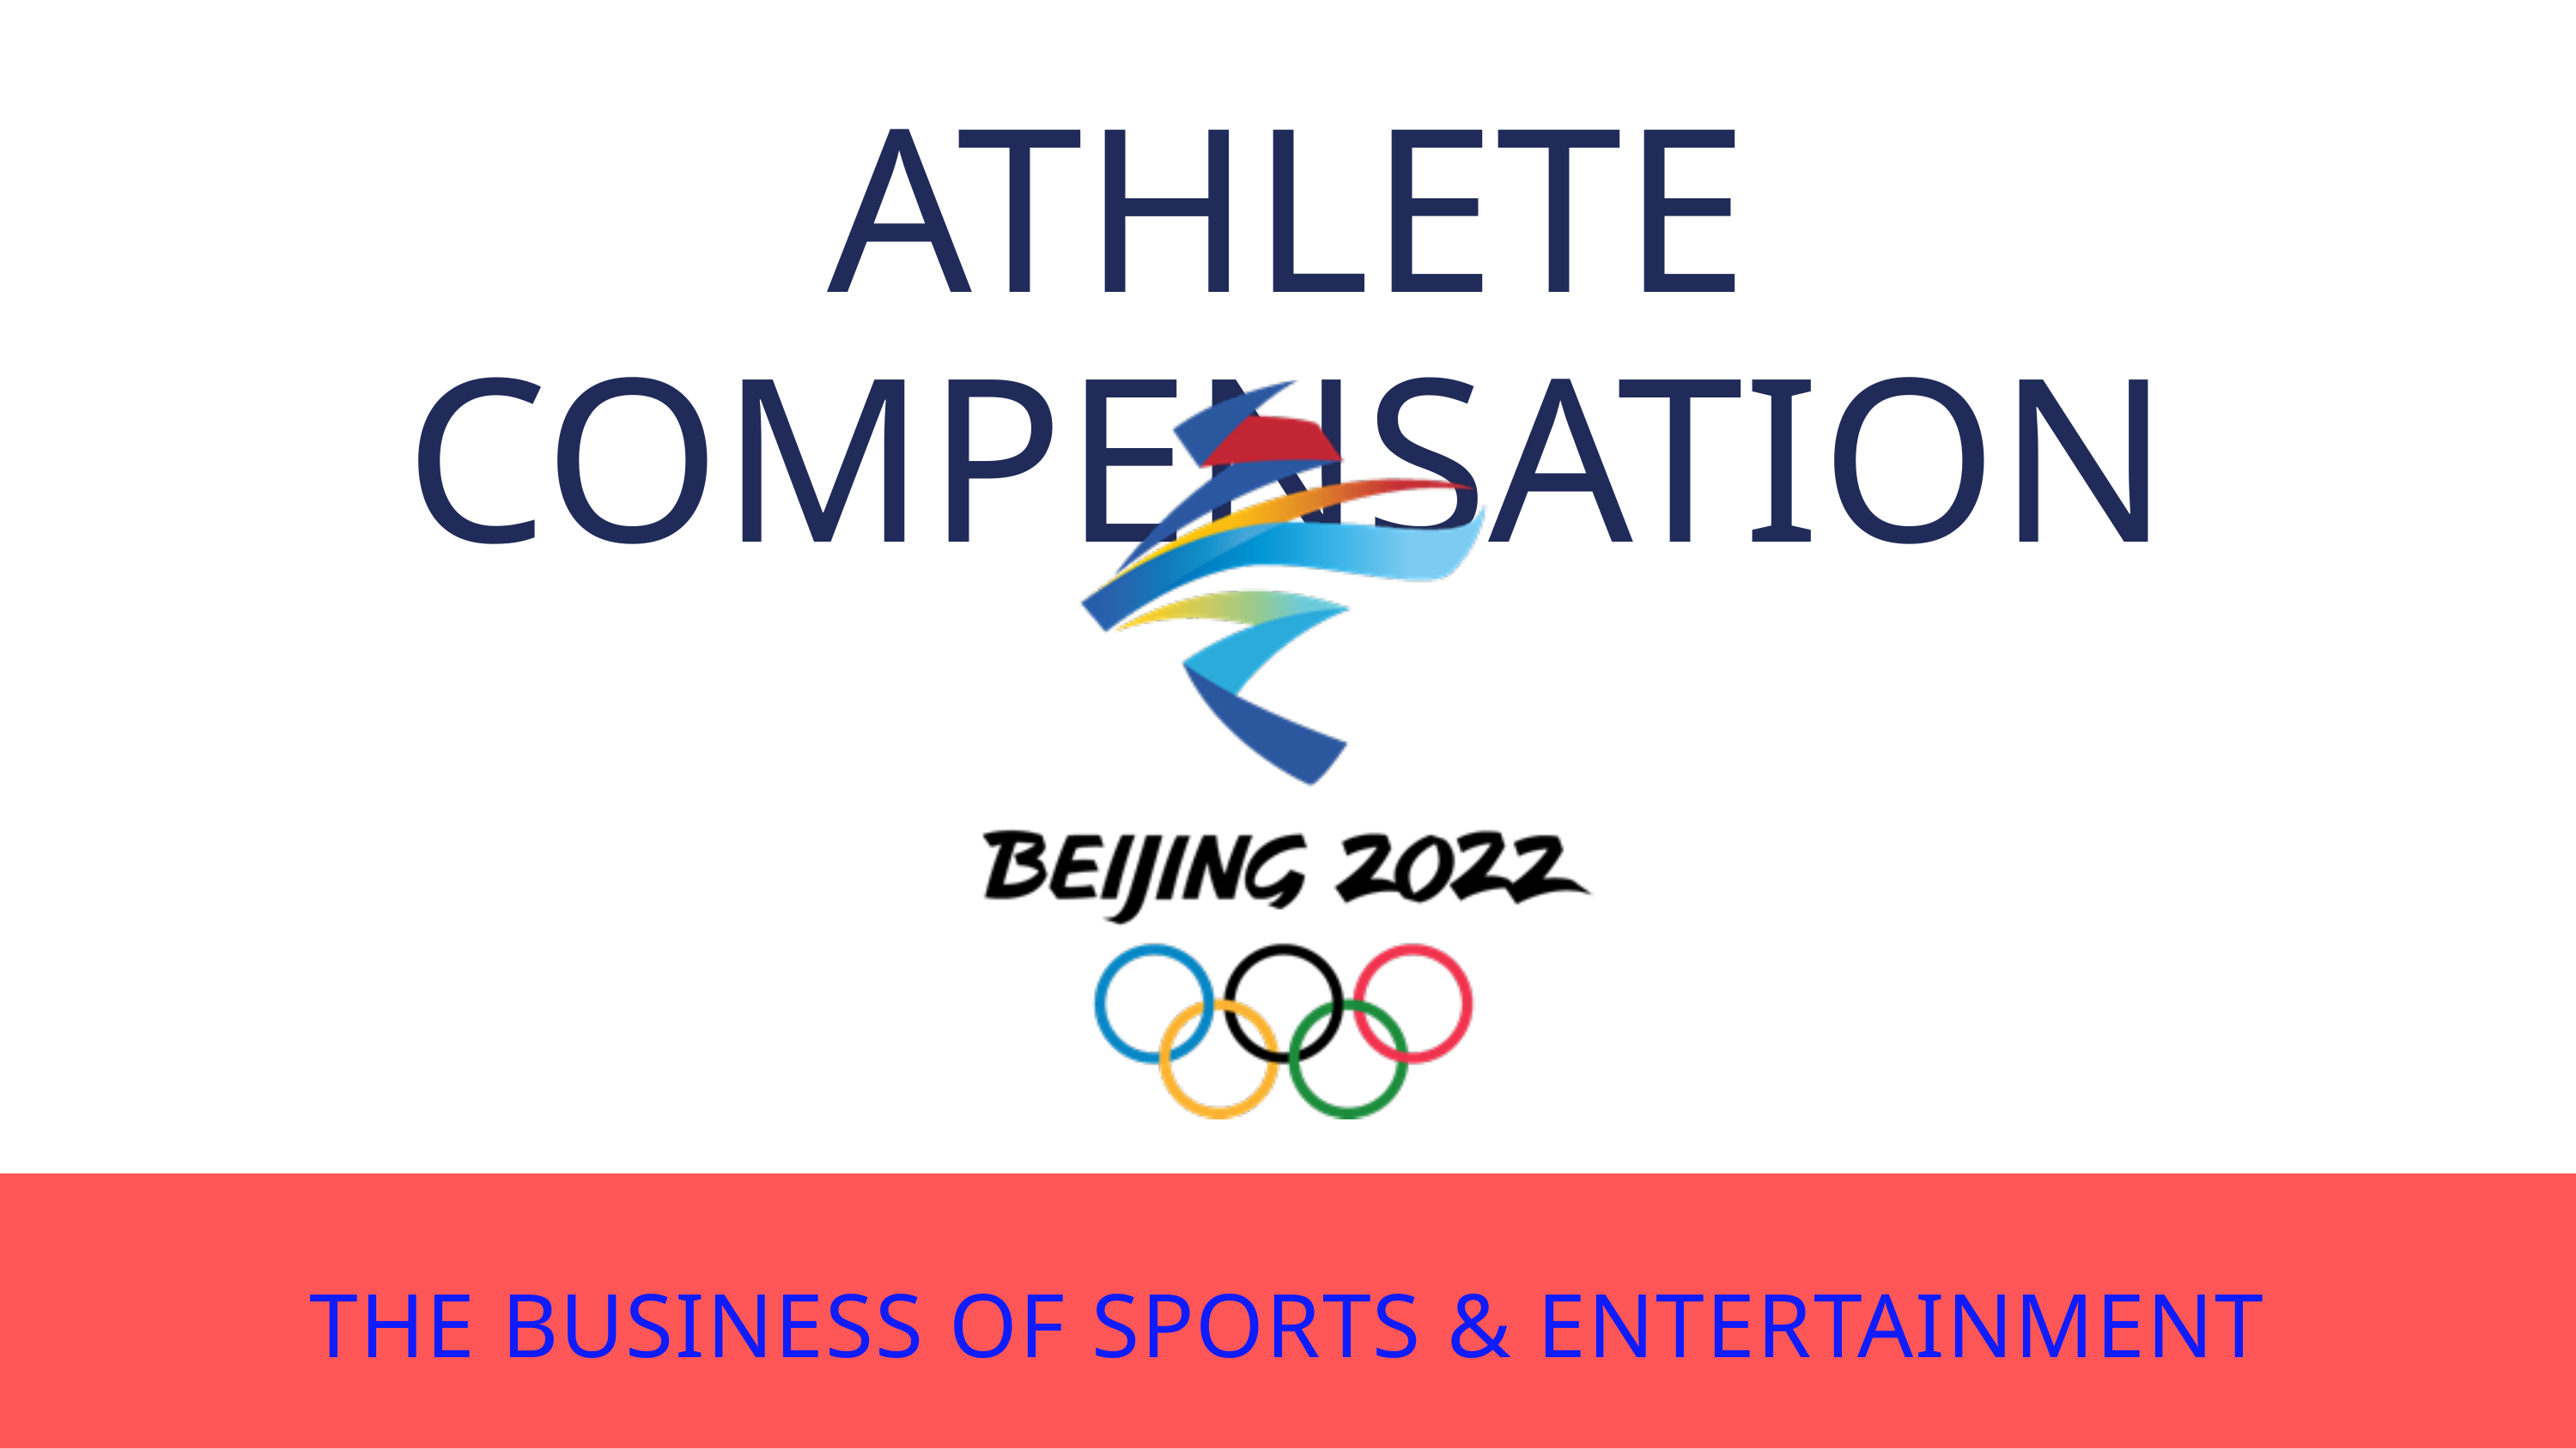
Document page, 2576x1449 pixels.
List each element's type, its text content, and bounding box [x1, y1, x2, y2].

text_box THE BUSINESS OF SPORTS & ENTERTAINMENT [191, 1252, 2385, 1375]
picture [982, 379, 1594, 1119]
text_box [0, 1173, 2576, 1449]
text_box ATHLETE COMPENSATION [196, 88, 2380, 588]
